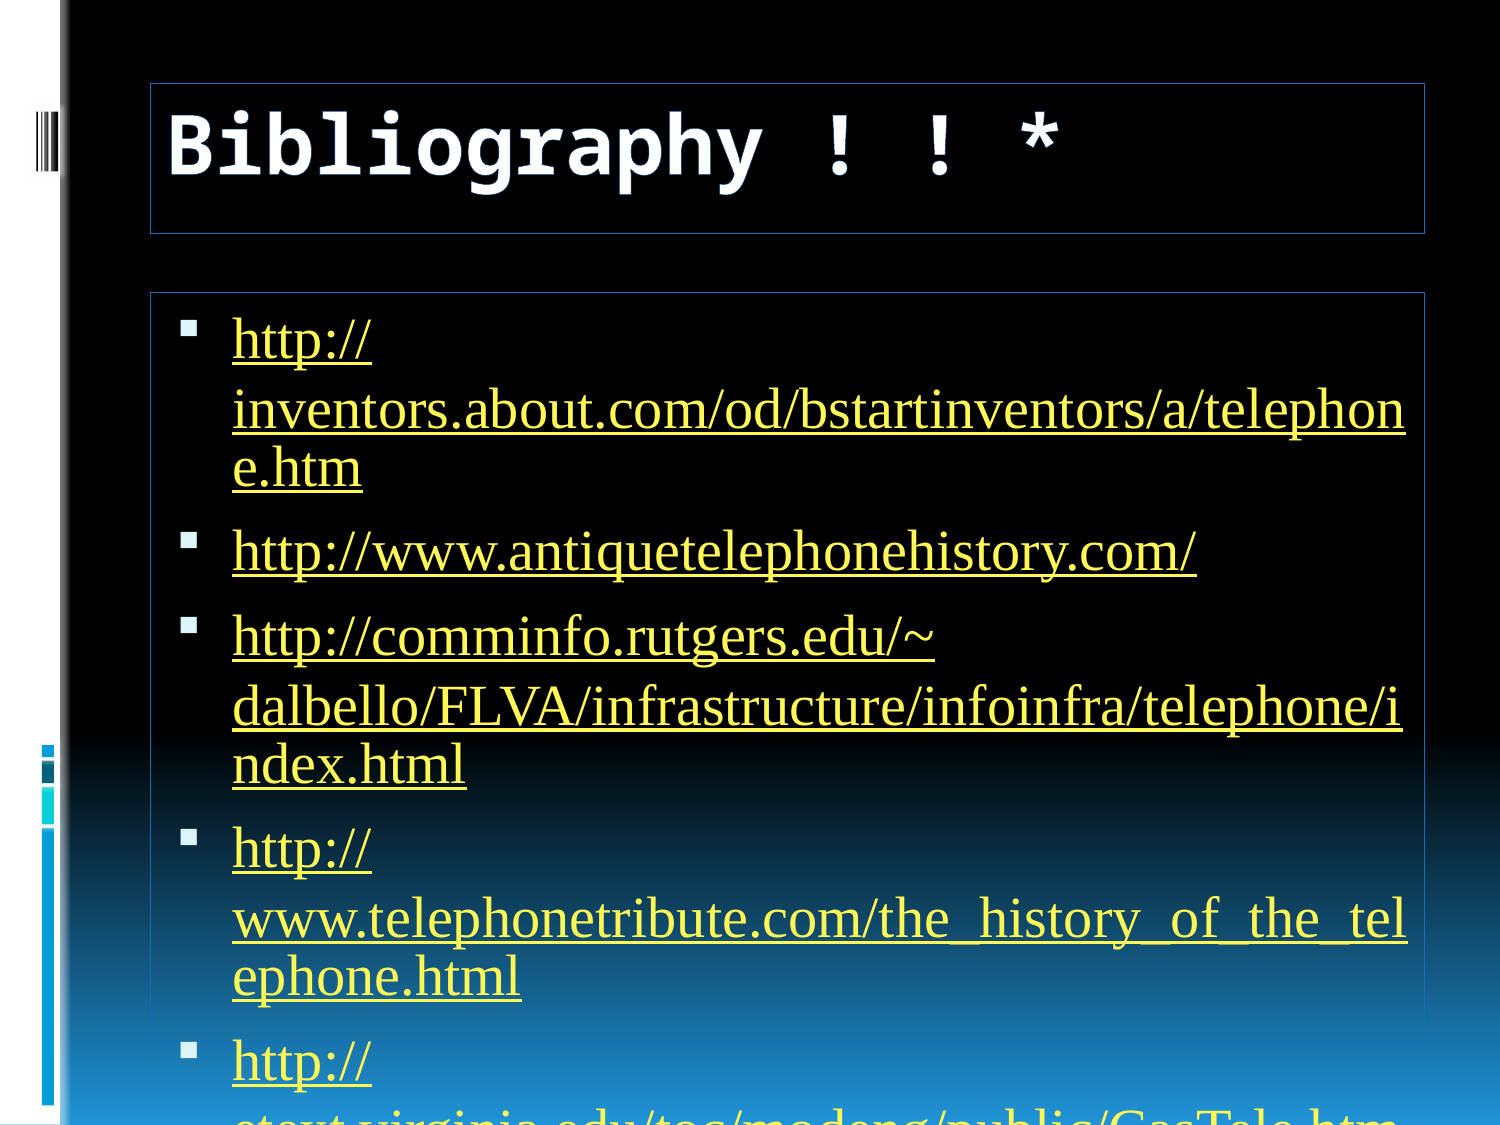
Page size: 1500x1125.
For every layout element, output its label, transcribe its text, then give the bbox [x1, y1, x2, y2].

title Bibliography ! ! * [150, 83, 1425, 234]
list http://inventors.about.com/od/bstartinventors/a/telephone.htm http://www.antiquetelephonehistory.com/ http://comminfo.rutgers.edu/~dalbello/FLVA/infrastructure/infoinfra/telephone/index.html http://www.telephonetribute.com/the_history_of_the_telephone.html http://etext.virginia.edu/toc/modeng/public/CasTele.html [150, 292, 1425, 1043]
